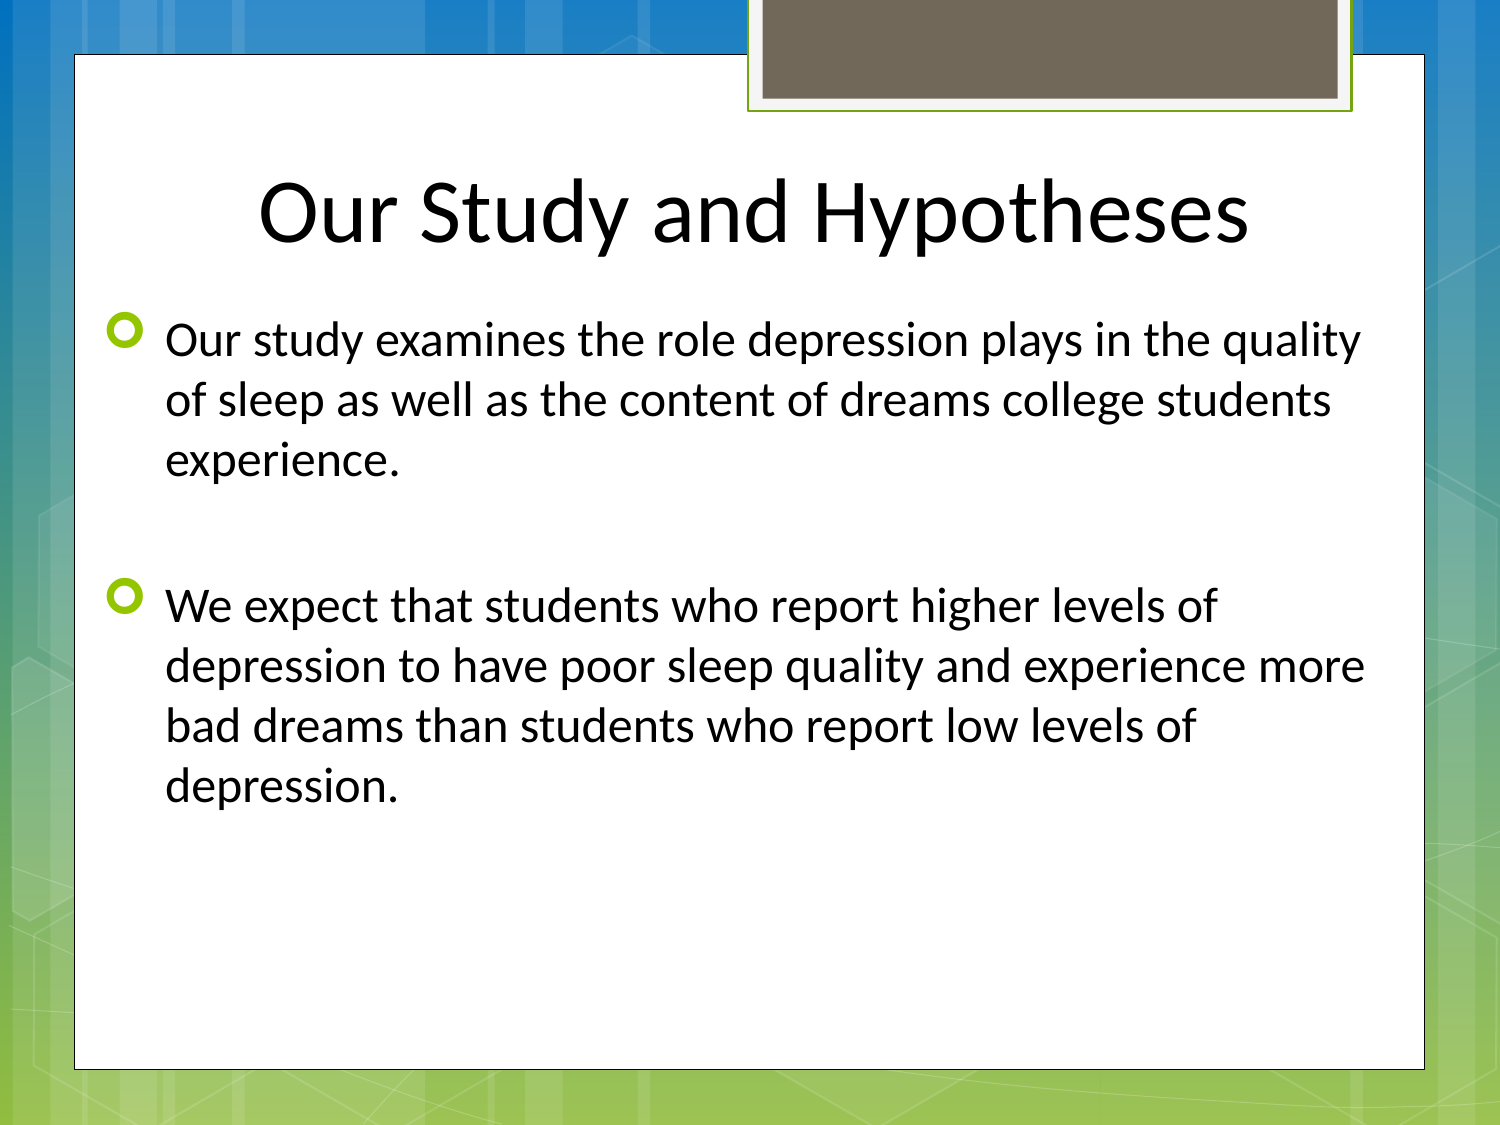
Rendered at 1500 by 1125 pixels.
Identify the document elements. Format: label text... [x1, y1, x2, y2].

title Our Study and Hypotheses [178, 111, 1331, 291]
list Our study examines the role depression plays in the quality of sleep as well as the content of dreams college students experience. We expect that students who report higher levels of depression to have poor sleep quality and experience more bad dreams than students who report low levels of depression. [75, 291, 1425, 1005]
